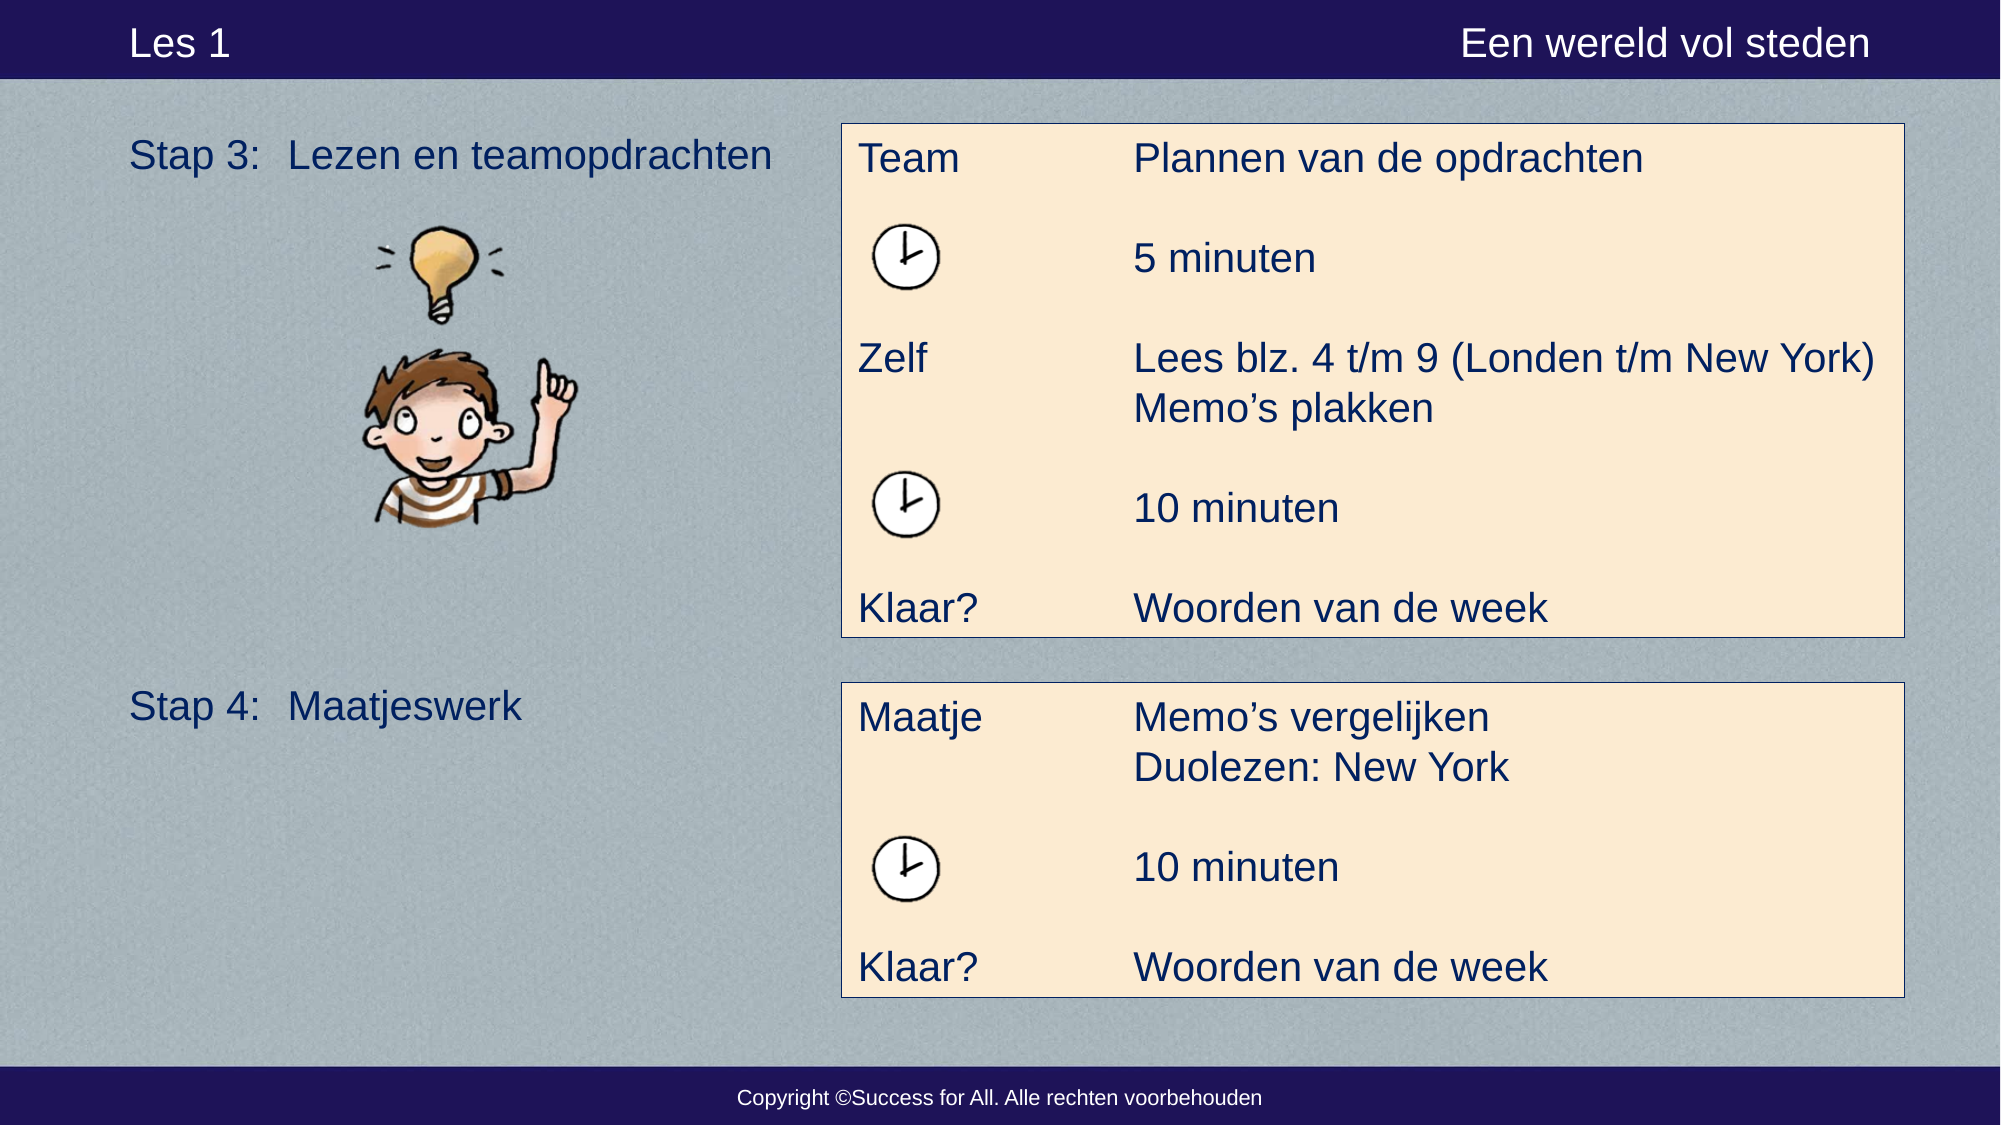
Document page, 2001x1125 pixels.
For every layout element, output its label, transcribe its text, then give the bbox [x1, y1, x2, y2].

text_box Team Plannen van de opdrachten 5 minuten Zelf Lees blz. 4 t/m 9 (Londen t/m New York) Memo’s plakken 10 minuten Klaar? Woorden van de week [841, 123, 1905, 638]
text_box Copyright ©Success for All. Alle rechten voorbehouden [0, 1076, 2000, 1125]
picture [0, 0, 2001, 1125]
text_box Maatje Memo’s vergelijken Duolezen: New York 10 minuten Klaar? Woorden van de week [841, 682, 1905, 998]
text_box Les 1 [114, 8, 354, 73]
text_box Een wereld vol steden [999, 8, 1886, 73]
text_box Stap 3: Lezen en teamopdrachten Stap 4: Maatjeswerk [114, 120, 907, 786]
